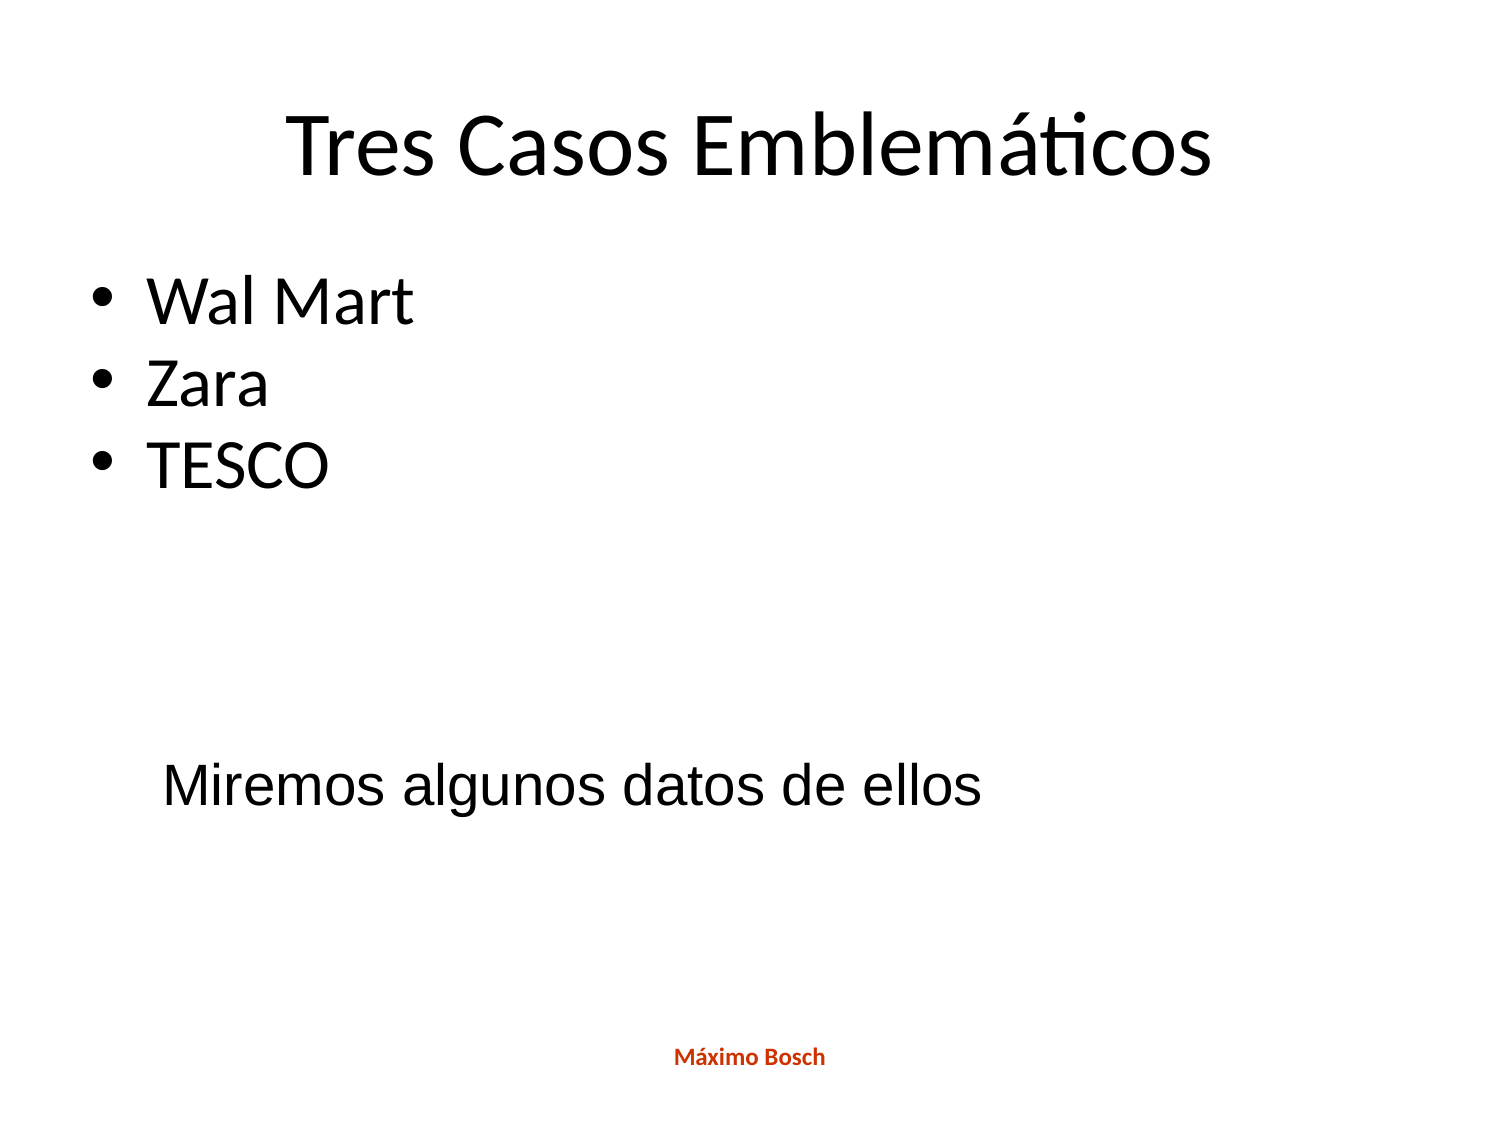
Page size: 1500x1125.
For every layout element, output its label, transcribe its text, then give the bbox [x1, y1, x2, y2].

list Wal Mart Zara TESCO [75, 262, 1425, 1005]
text_box Miremos algunos datos de ellos [147, 739, 1400, 825]
footer Máximo Bosch [512, 1042, 988, 1103]
title Tres Casos Emblemáticos [75, 45, 1425, 233]
